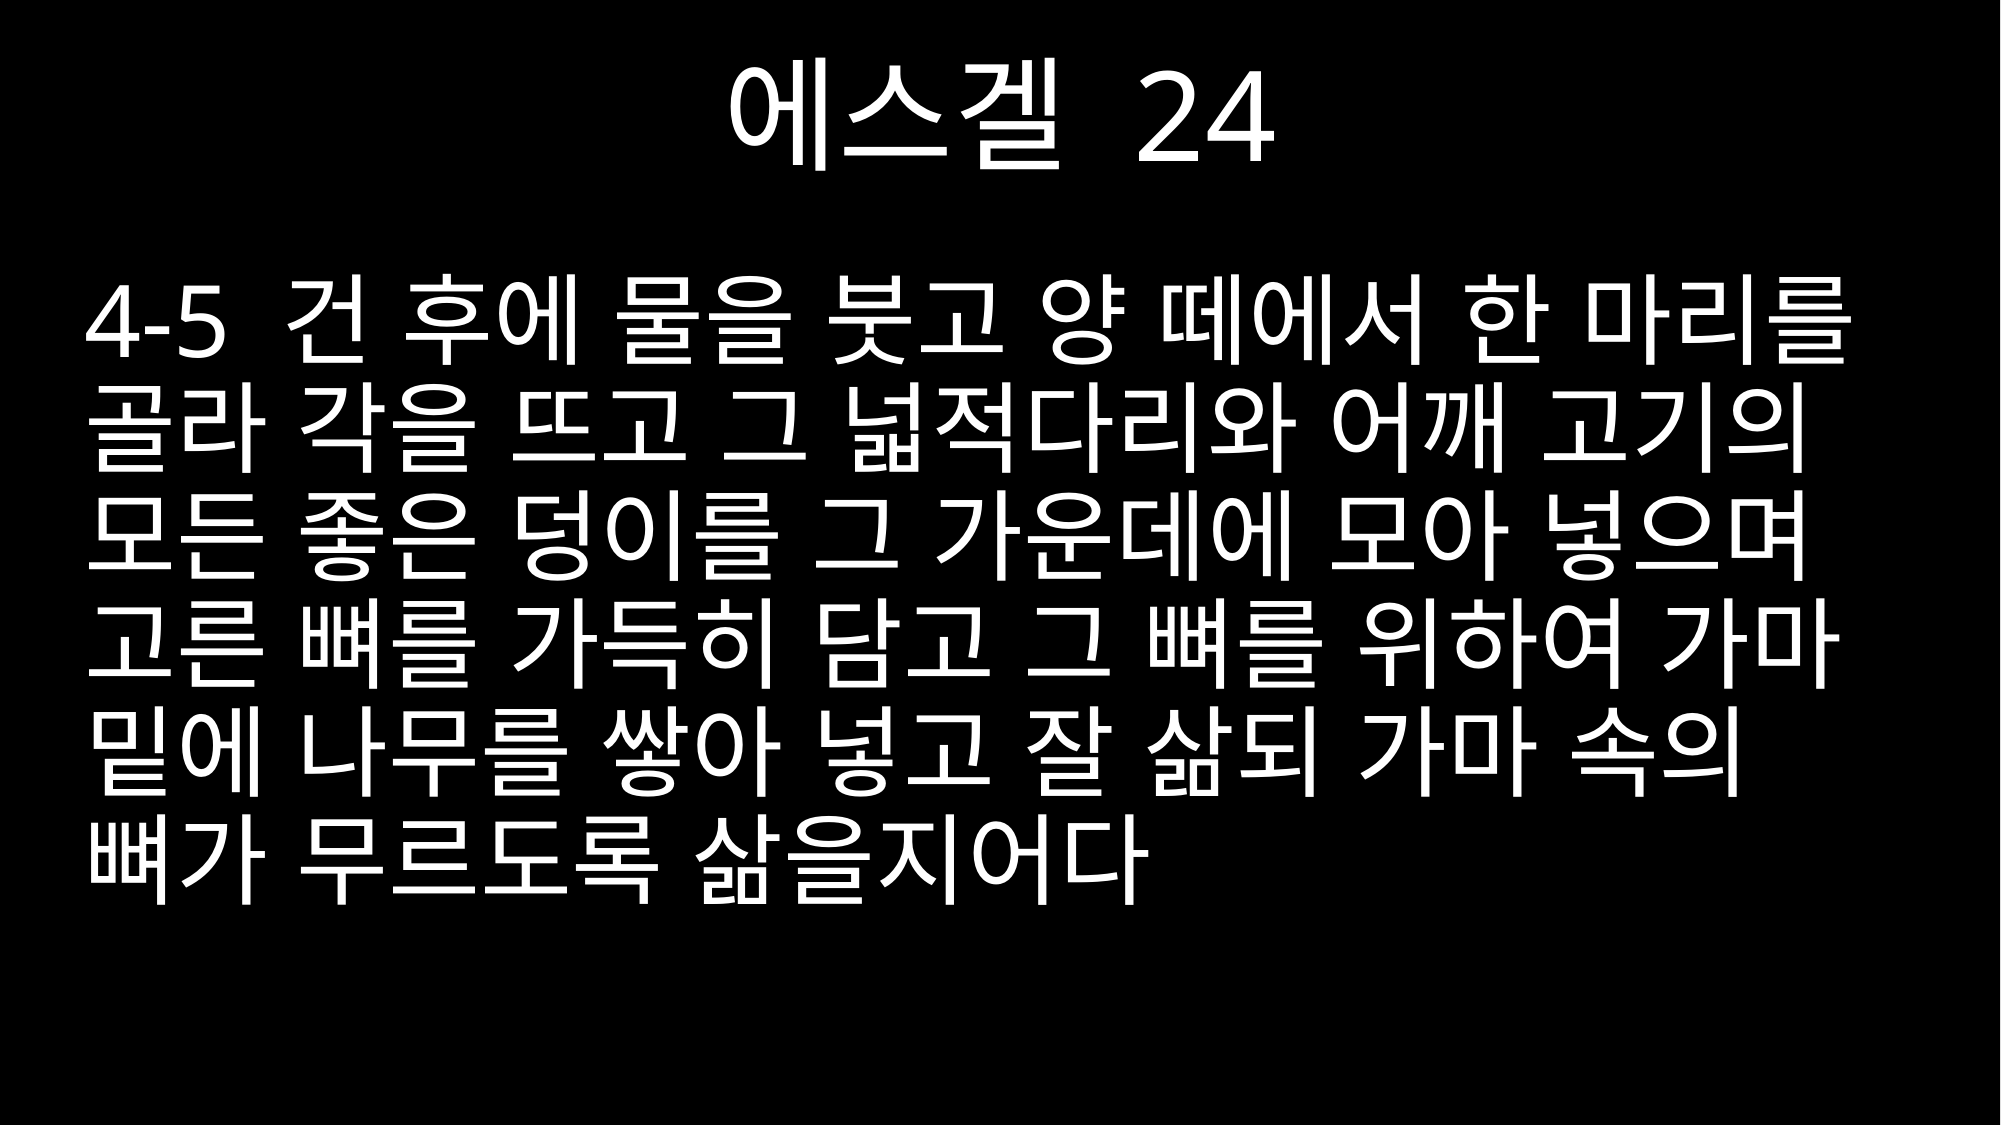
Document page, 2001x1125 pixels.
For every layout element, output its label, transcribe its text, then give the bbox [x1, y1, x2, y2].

picture [0, 0, 2001, 1125]
list 4-5 건 후에 물을 붓고 양 떼에서 한 마리를 골라 각을 뜨고 그 넓적다리와 어깨 고기의 모든 좋은 덩이를 그 가운데에 모아 넣으며 고른 뼈를 가득히 담고 그 뼈를 위하여 가마 밑에 나무를 쌓아 넣고 잘 삶되 가마 속의 뼈가 무르도록 삶을지어다 [69, 263, 1953, 423]
footer 에스겔 24 [0, 32, 2000, 192]
